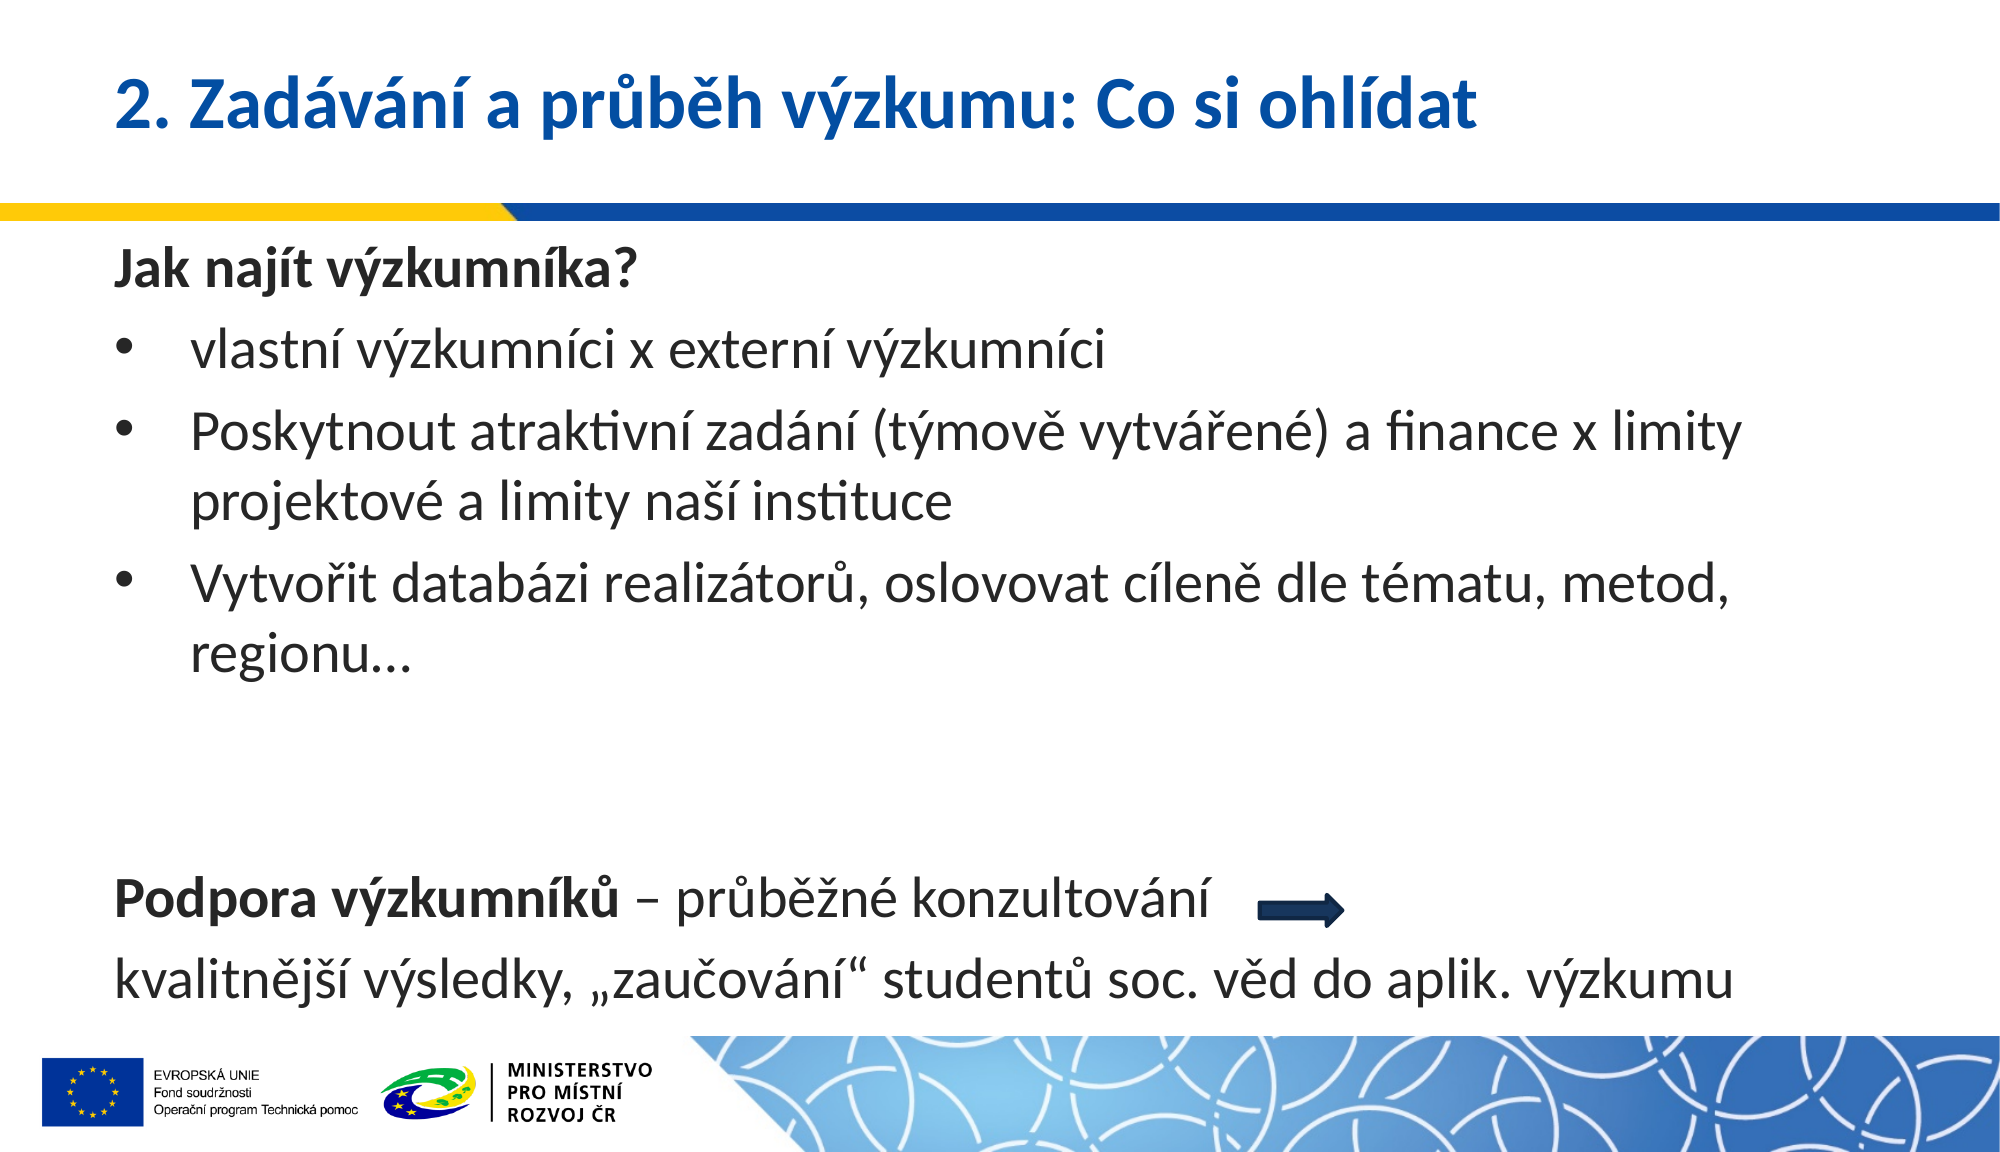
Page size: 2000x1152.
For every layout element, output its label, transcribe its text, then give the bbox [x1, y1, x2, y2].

picture [680, 1036, 2000, 1152]
picture [19, 1035, 674, 1149]
title 2. Zadávání a průběh výzkumu: Co si ohlídat [99, 46, 1900, 198]
list Jak najít výzkumníka? vlastní výzkumníci x externí výzkumníci Poskytnout atraktivní zadání (týmově vytvářené) a finance x limity projektové a limity naší instituce Vytvořit databázi realizátorů, oslovovat cíleně dle tématu, metod, regionu… Podpora výzkumníků – průběžné konzultování kvalitnější výsledky, „zaučování“ studentů soc. věd do aplik. výzkumu [99, 221, 1900, 1029]
picture [0, 203, 2000, 221]
text_box [1257, 892, 1345, 928]
